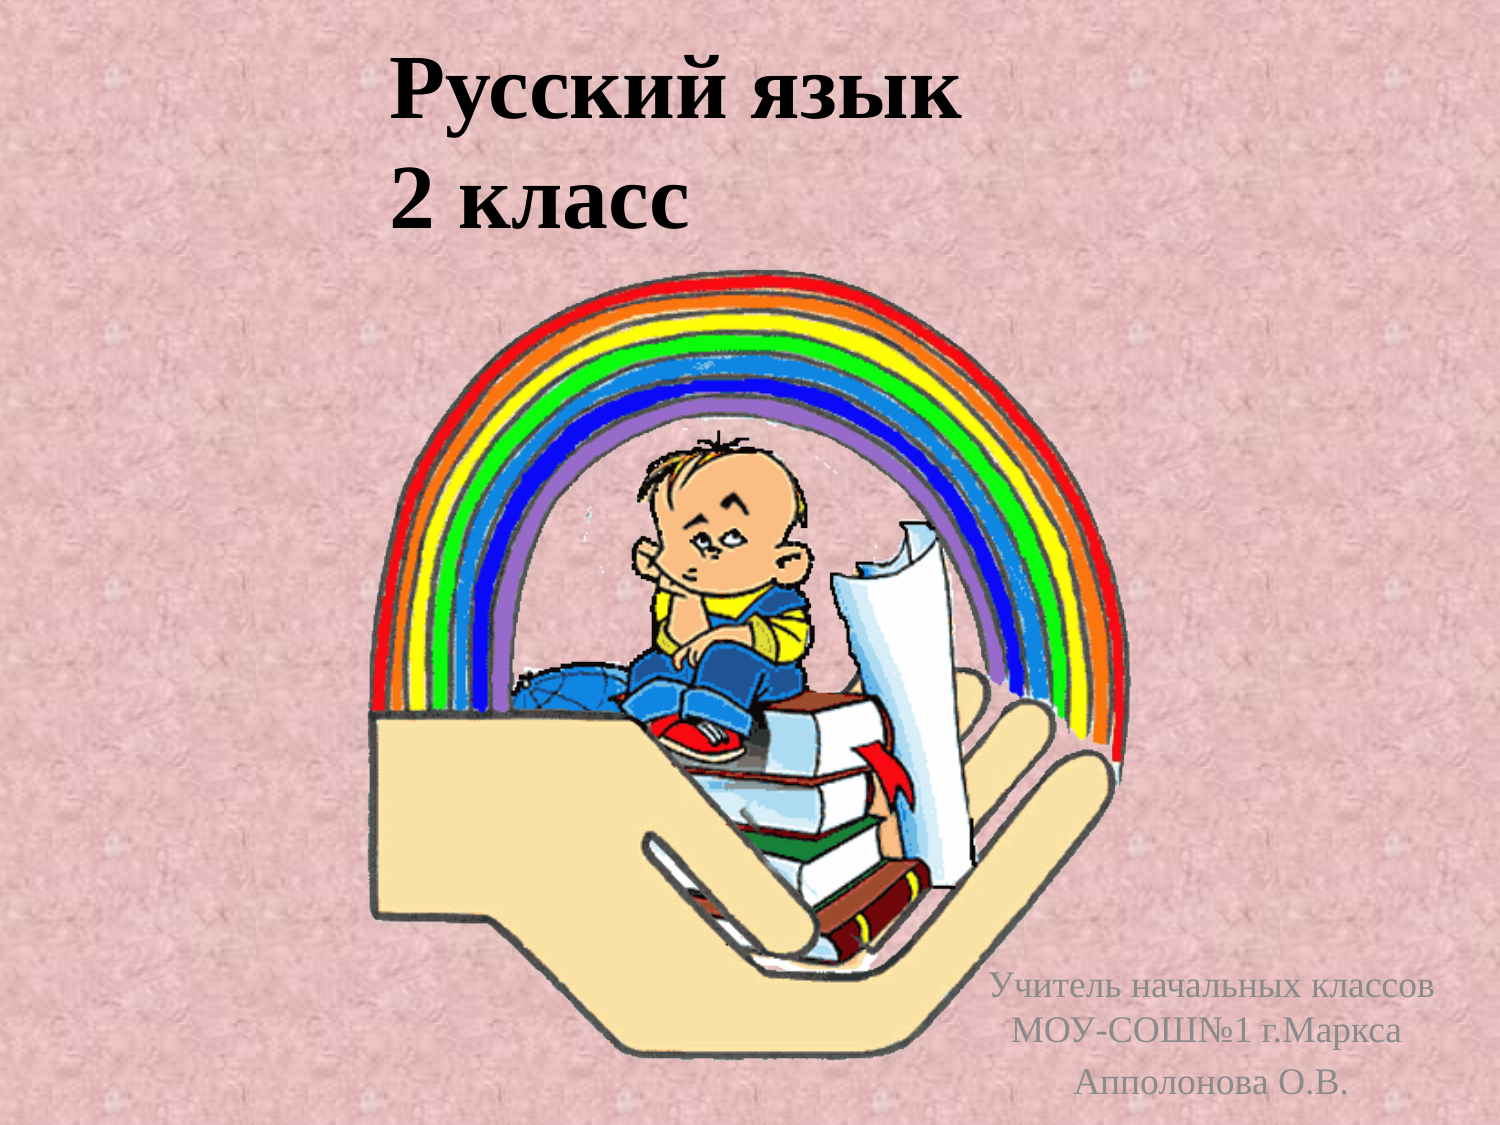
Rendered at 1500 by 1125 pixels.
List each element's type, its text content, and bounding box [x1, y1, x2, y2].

text_box Русский язык 2 класс [374, 19, 1125, 249]
text_box Учитель начальных классов МОУ-СОШ№1 г.Маркса Апполонова О.В. [927, 952, 1496, 1110]
picture [0, 0, 1500, 1125]
